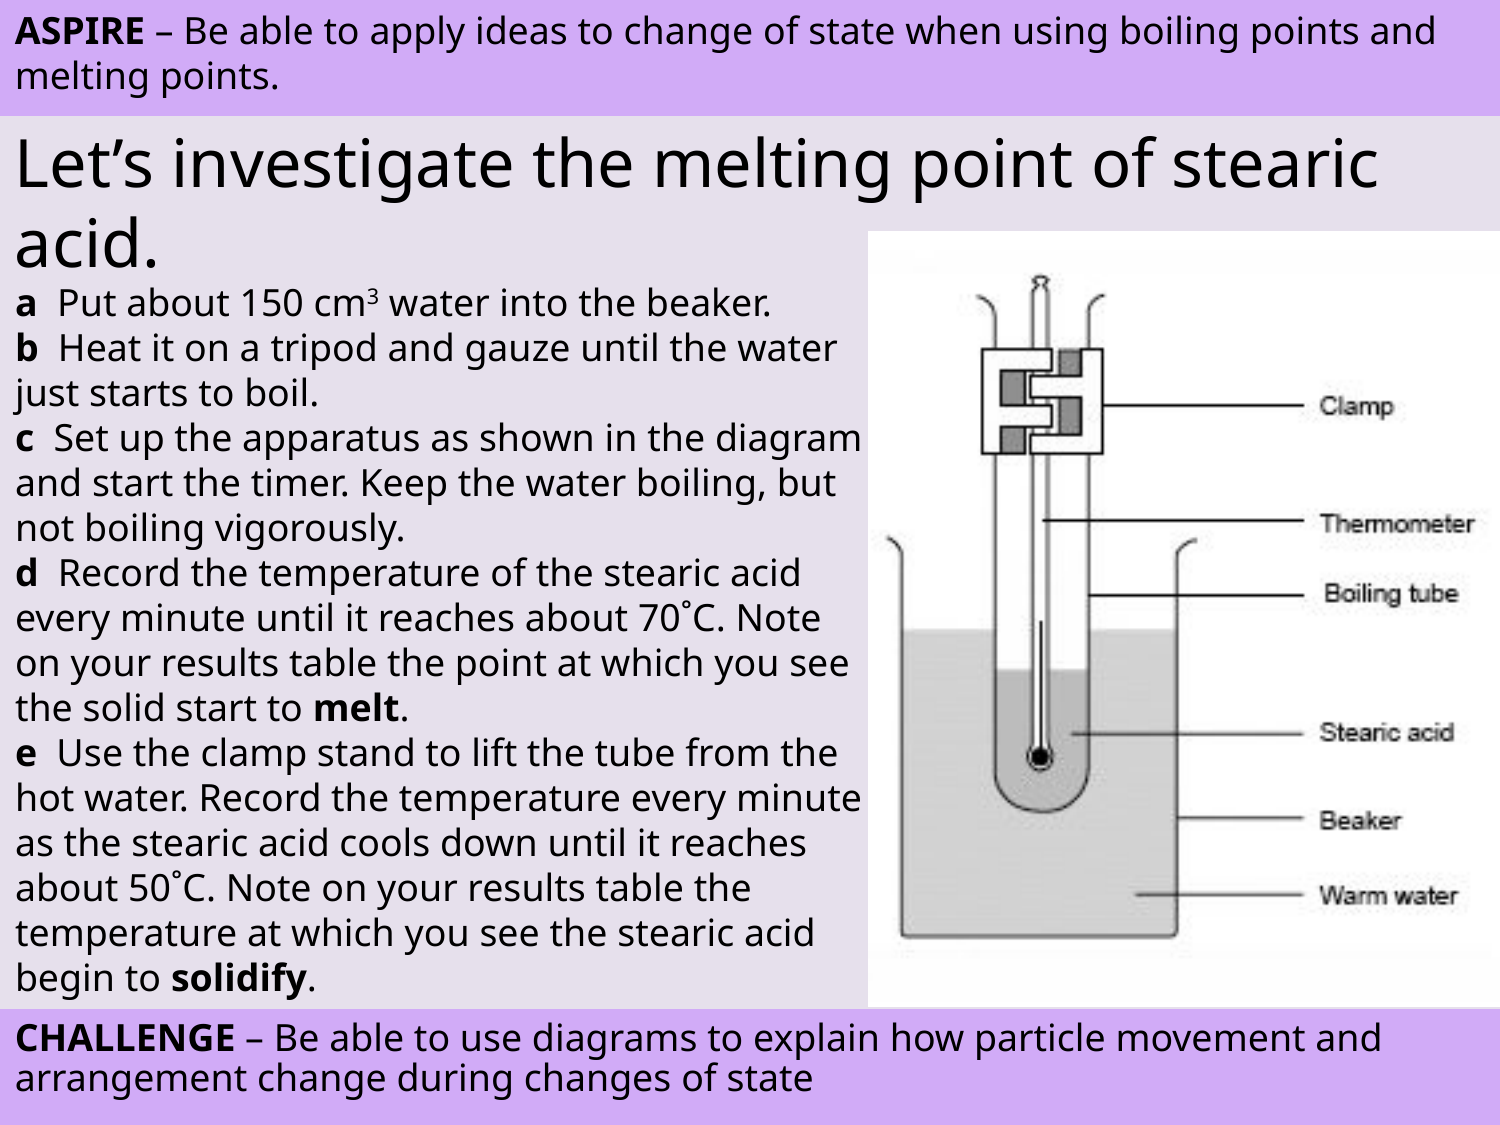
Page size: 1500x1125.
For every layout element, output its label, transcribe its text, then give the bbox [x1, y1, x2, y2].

text_box Let’s investigate the melting point of stearic acid. [0, 113, 1500, 271]
text_box a Put about 150 cm3 water into the beaker. b Heat it on a tripod and gauze until the water just starts to boil. c Set up the apparatus as shown in the diagram and start the timer. Keep the water boiling, but not boiling vigorously. d Record the temperature of the stearic acid every minute until it reaches about 70˚C. Note on your results table the point at which you see the solid start to melt. e Use the clamp stand to lift the tube from the hot water. Record the temperature every minute as the stearic acid cools down until it reaches about 50˚C. Note on your results table the temperature at which you see the stearic acid begin to solidify. [0, 271, 880, 1051]
picture [867, 231, 1500, 1007]
text_box ASPIRE – Be able to apply ideas to change of state when using boiling points and melting points. [0, 0, 1500, 113]
text_box CHALLENGE – Be able to use diagrams to explain how particle movement and arrangement change during changes of state [0, 1014, 1500, 1125]
